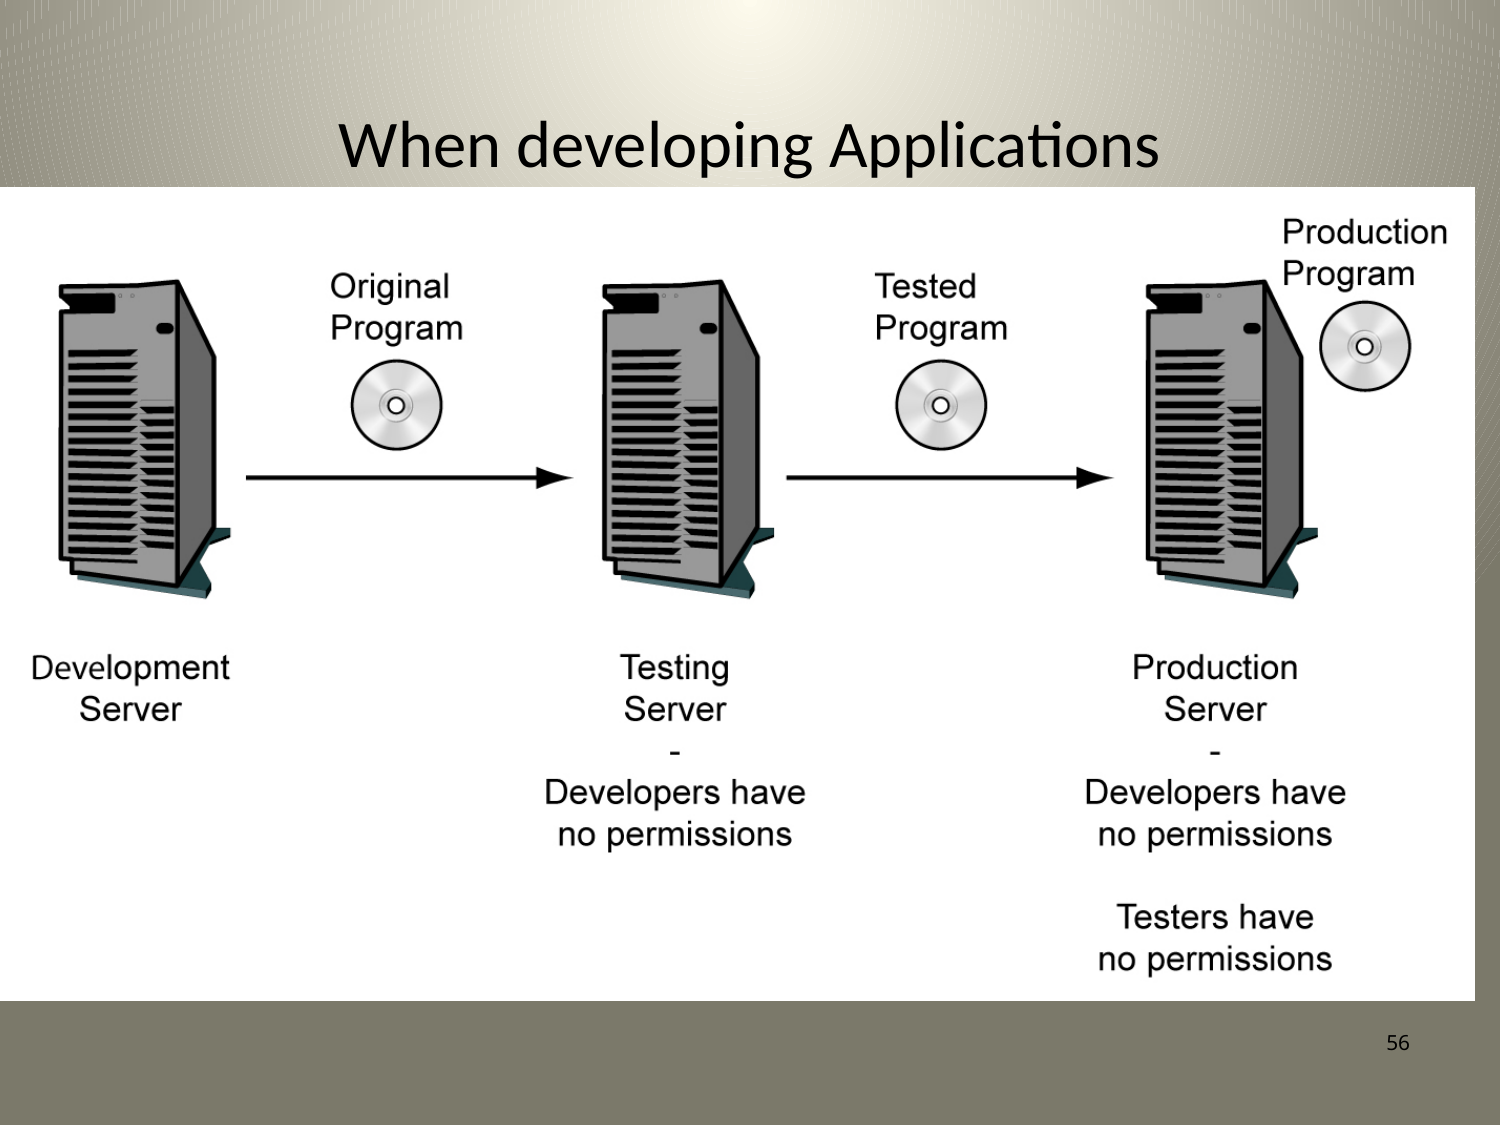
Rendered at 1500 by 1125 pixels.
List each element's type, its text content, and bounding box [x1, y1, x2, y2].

slide_number 56 [1074, 1021, 1425, 1067]
title When developing Applications [150, 37, 1350, 185]
picture [0, 187, 1476, 1001]
